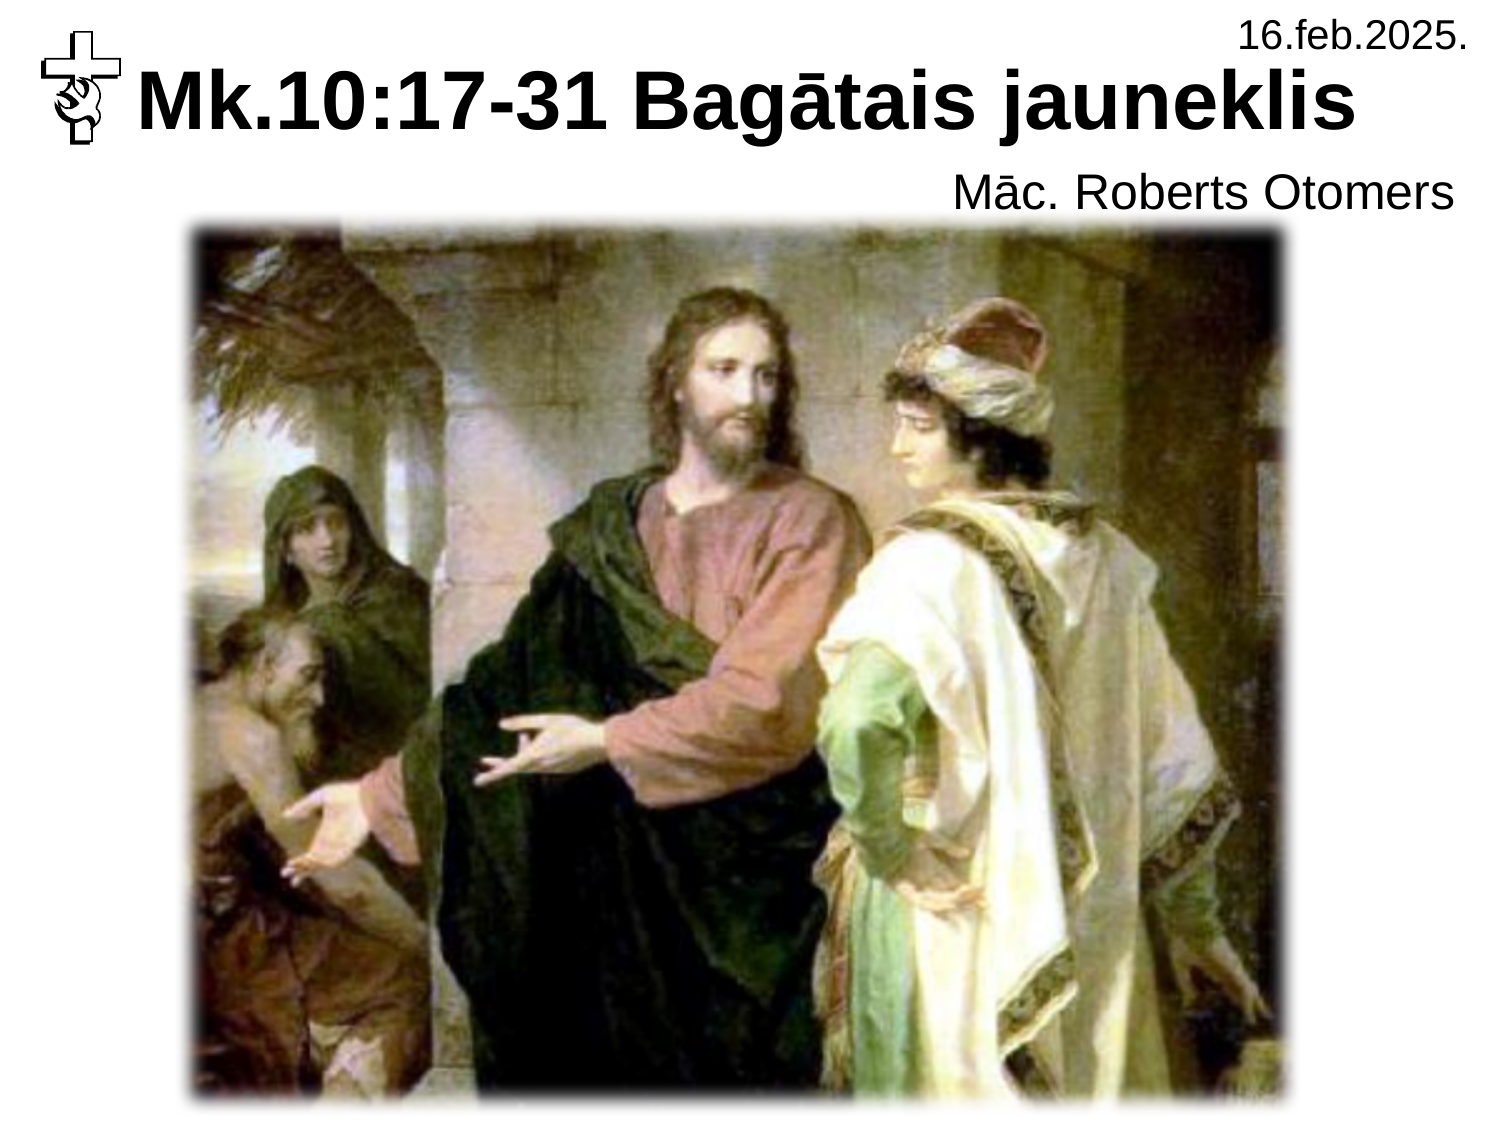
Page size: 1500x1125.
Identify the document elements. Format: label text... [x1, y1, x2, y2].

text_box Māc. Roberts Otomers [937, 152, 1500, 228]
picture [40, 30, 122, 145]
title Mk.10:17-31 Bagātais jauneklis [76, 8, 1419, 185]
picture [175, 210, 1301, 1117]
text_box 16.feb.2025. [1222, 0, 1500, 65]
